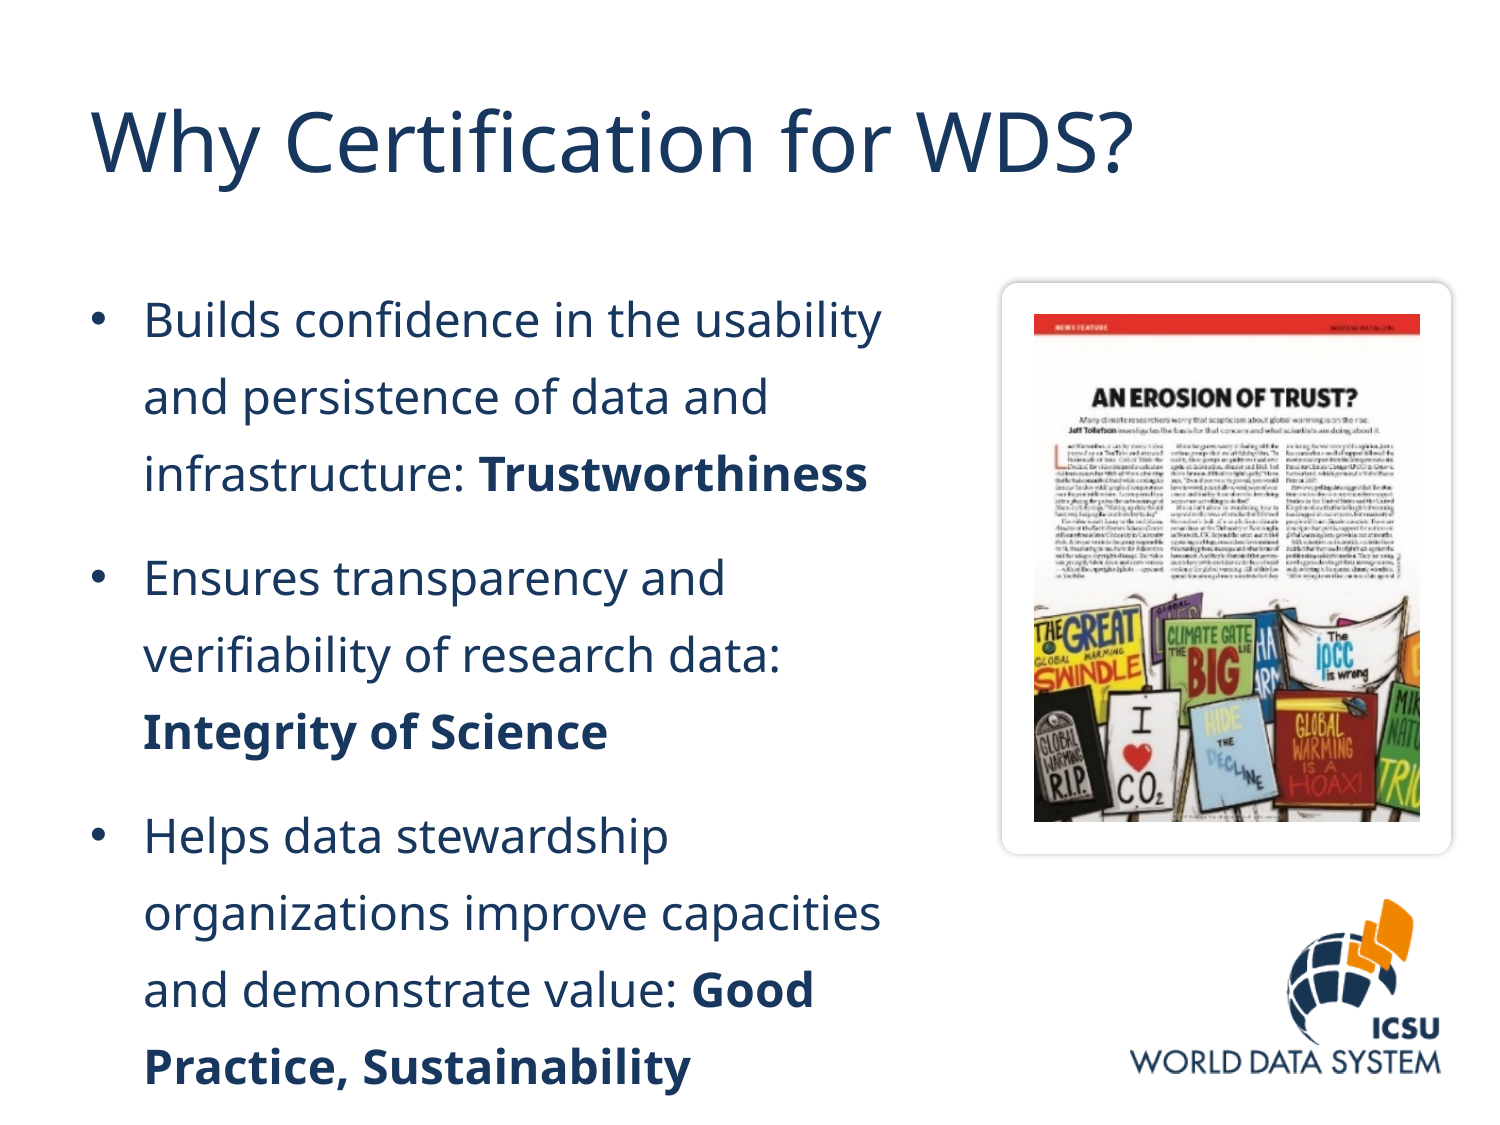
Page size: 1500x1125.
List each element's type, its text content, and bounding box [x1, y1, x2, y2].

list Builds confidence in the usability and persistence of data and infrastructure: Trustworthiness Ensures transparency and verifiability of research data: Integrity of Science Helps data stewardship organizations improve capacities and demonstrate value: Good Practice, Sustainability [75, 262, 987, 1005]
picture [1130, 899, 1441, 1074]
title Why Certification for WDS? [75, 45, 1353, 233]
picture [1033, 314, 1421, 823]
